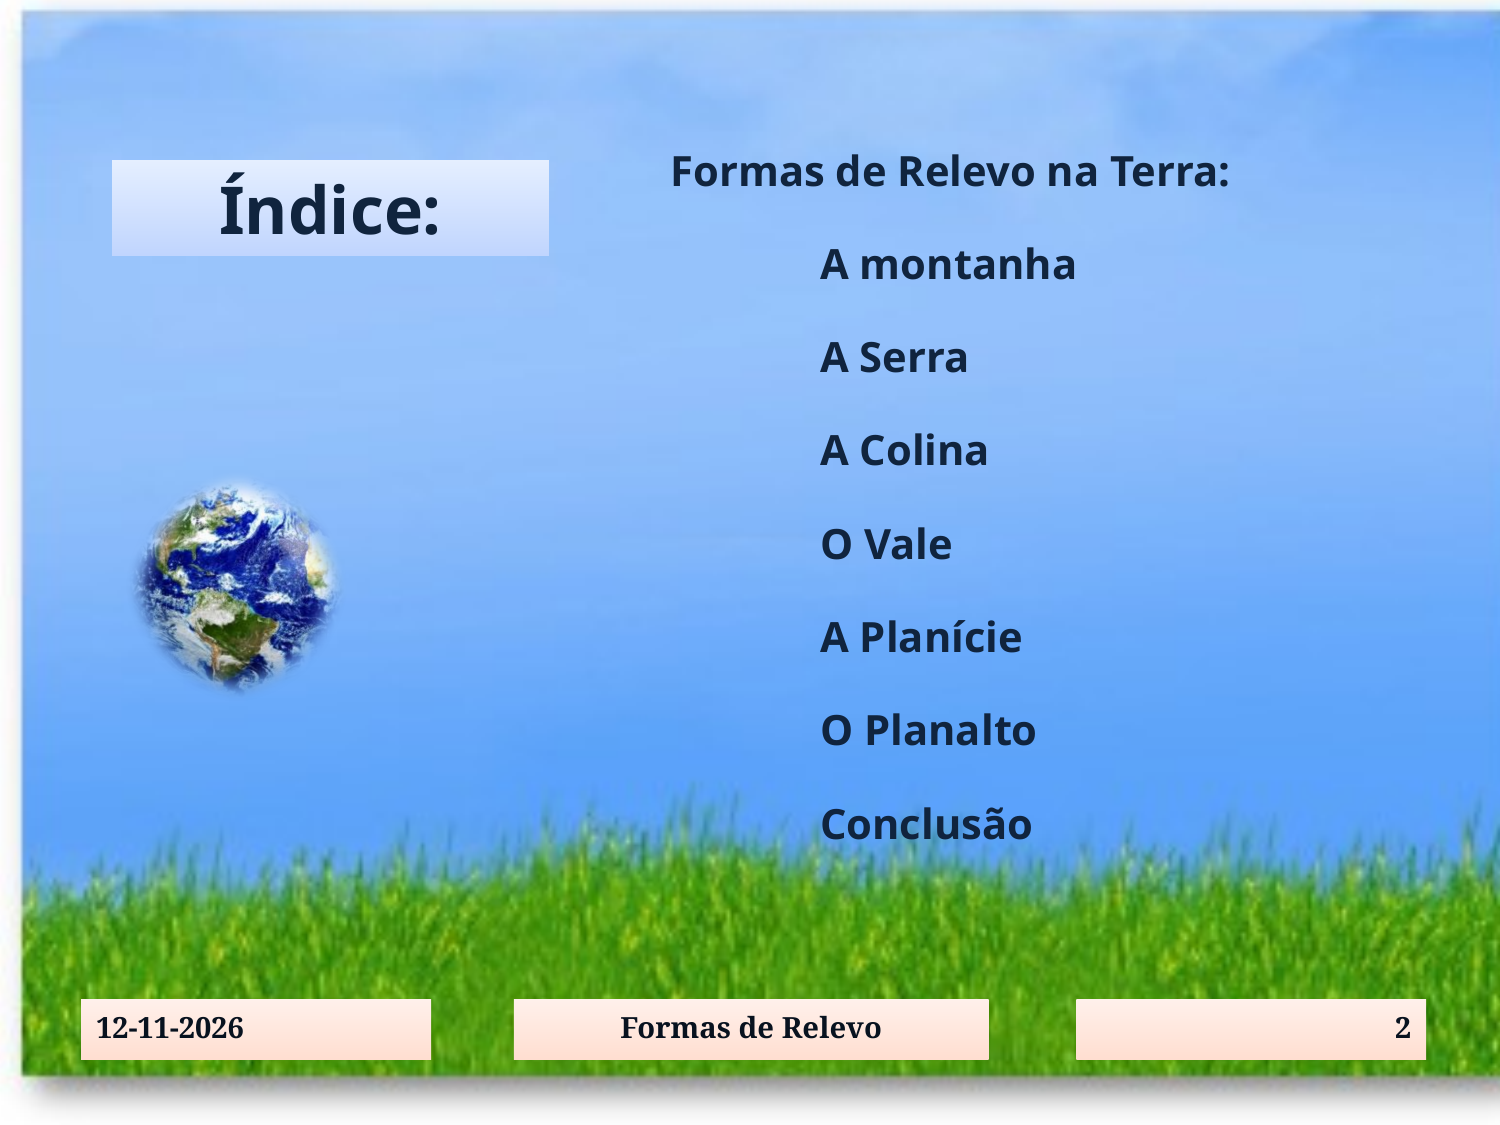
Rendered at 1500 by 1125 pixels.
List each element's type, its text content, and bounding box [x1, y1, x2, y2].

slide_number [81, 999, 432, 1060]
footer Formas de Relevo [513, 999, 989, 1060]
slide_number 2 [1076, 999, 1427, 1060]
subtitle Formas de Relevo na Terra: A montanha A Serra A Colina O Vale A Planície O Planalto Conclusão [655, 101, 1388, 858]
title Índice: [112, 160, 549, 256]
picture [0, 0, 1500, 1125]
